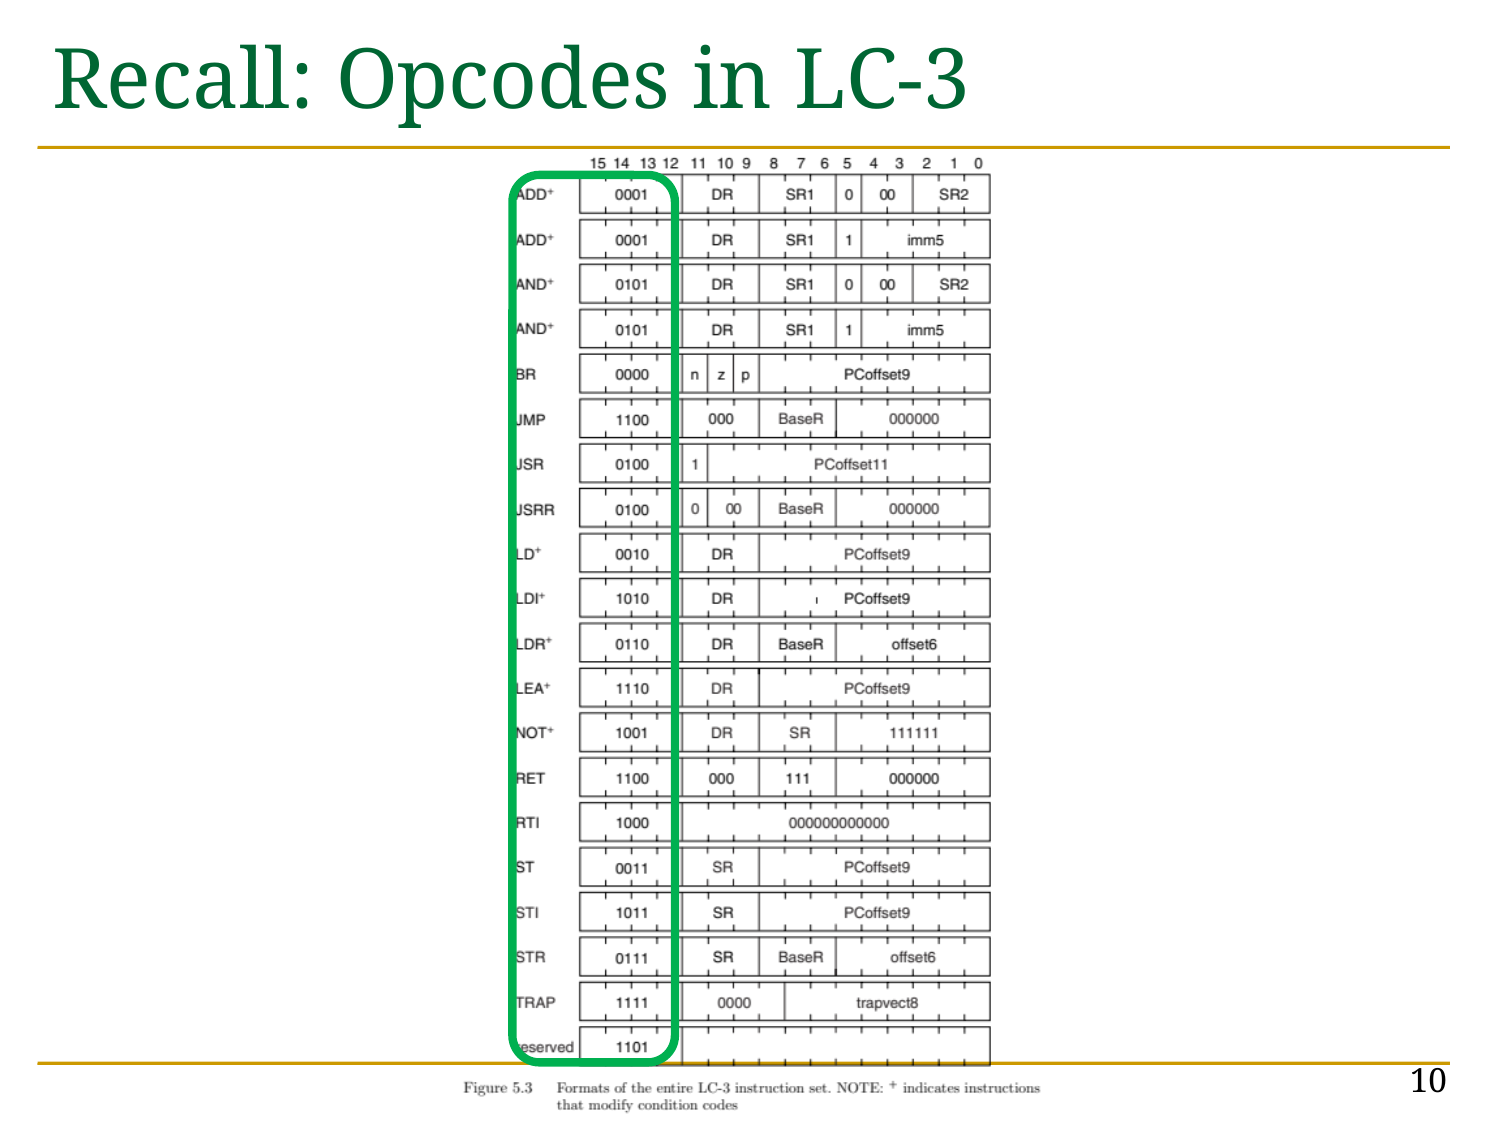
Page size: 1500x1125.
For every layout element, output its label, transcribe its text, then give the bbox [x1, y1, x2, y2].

slide_number 10 [1111, 1036, 1462, 1112]
picture [454, 149, 1046, 1125]
title Recall: Opcodes in LC-3 [37, 0, 1450, 150]
